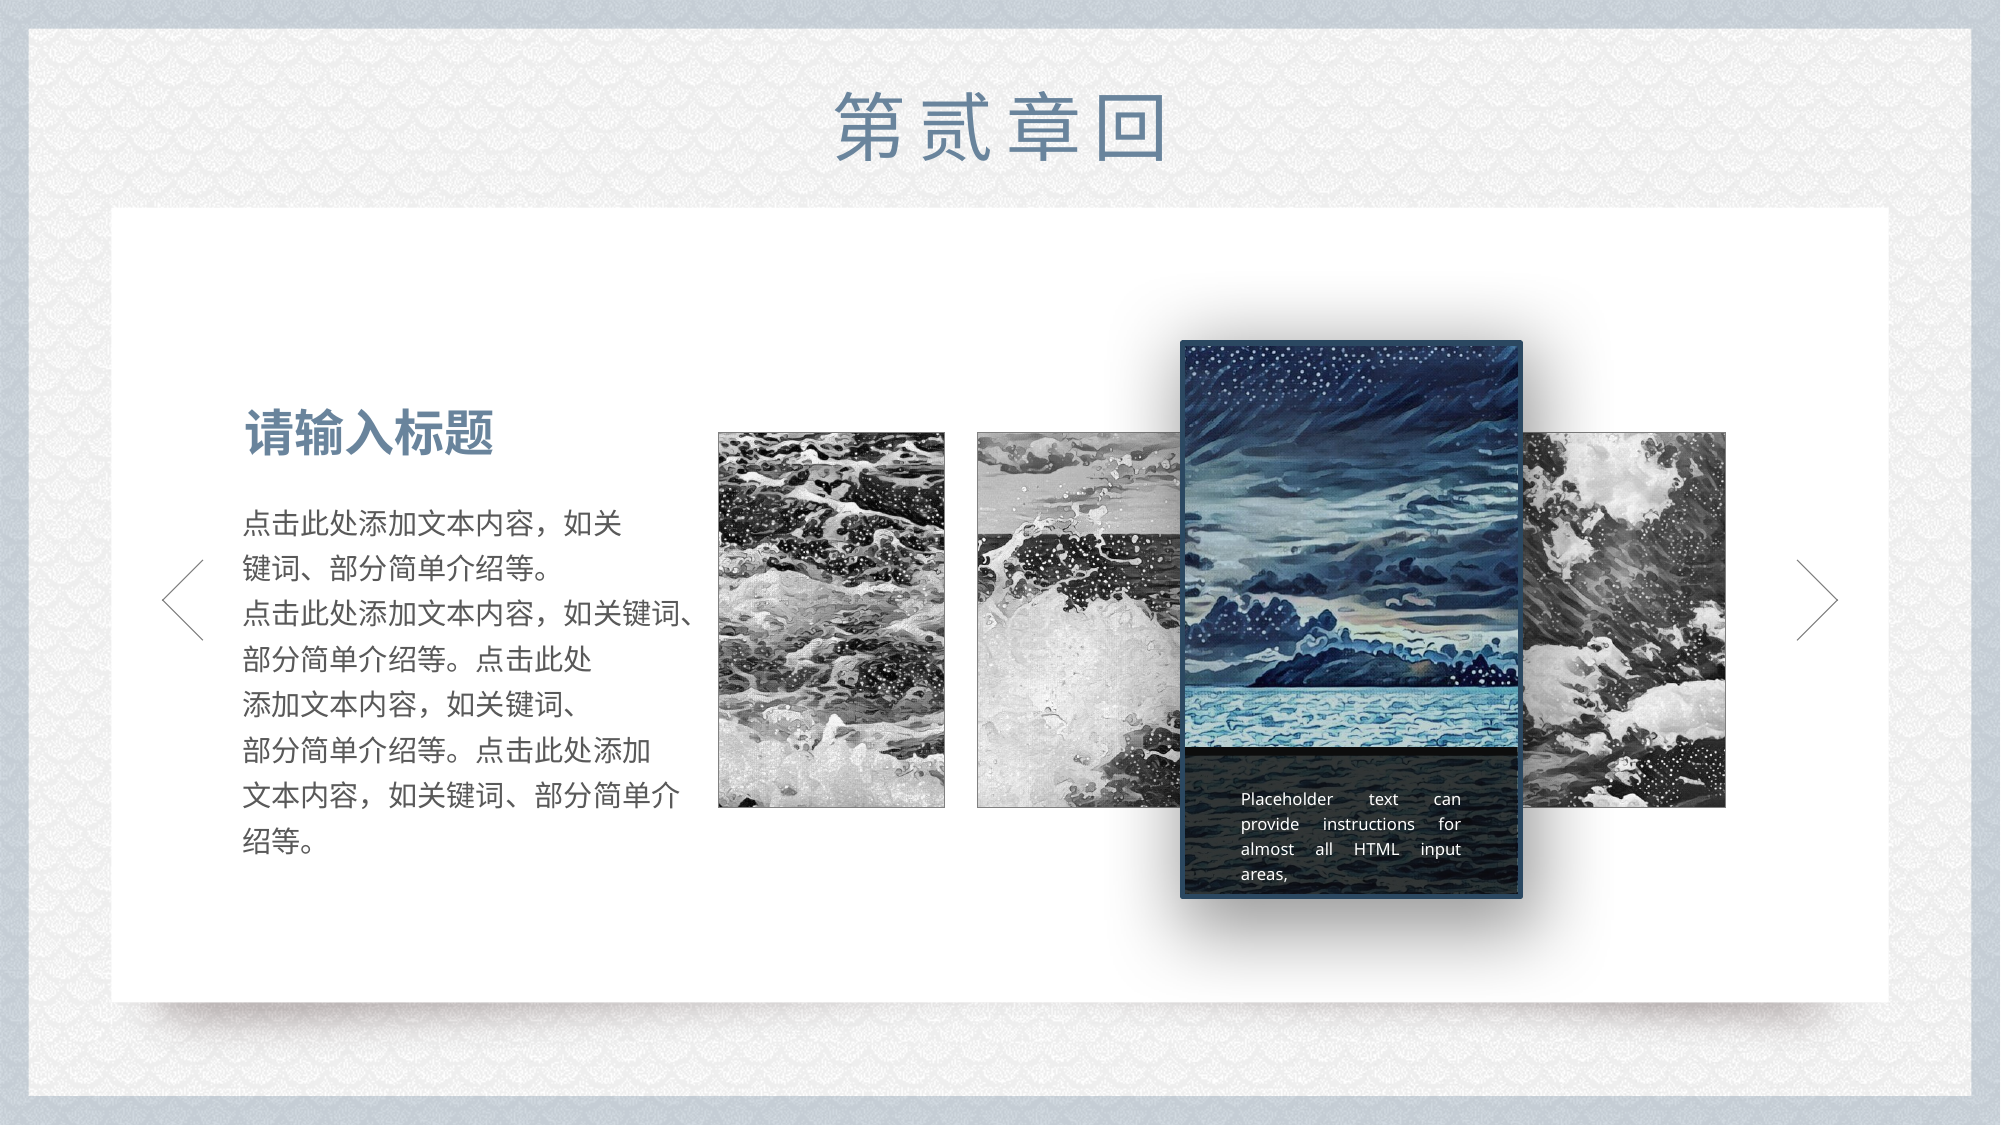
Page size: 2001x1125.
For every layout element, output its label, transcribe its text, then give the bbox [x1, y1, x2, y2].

text_box 点击此处添加文本内容，如关 键词、部分简单介绍等。 点击此处添加文本内容，如关键词、部分简单介绍等。点击此处 添加文本内容，如关键词、 部分简单介绍等。点击此处添加 文本内容，如关键词、部分简单介绍等。 [227, 487, 698, 866]
text_box 第贰章回 [816, 72, 1184, 178]
picture [30, 30, 1970, 1095]
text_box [162, 559, 203, 641]
text_box ` [0, 0, 2000, 1125]
text_box [111, 207, 1889, 1000]
text_box 请输入标题 [229, 394, 510, 469]
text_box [1797, 559, 1838, 641]
